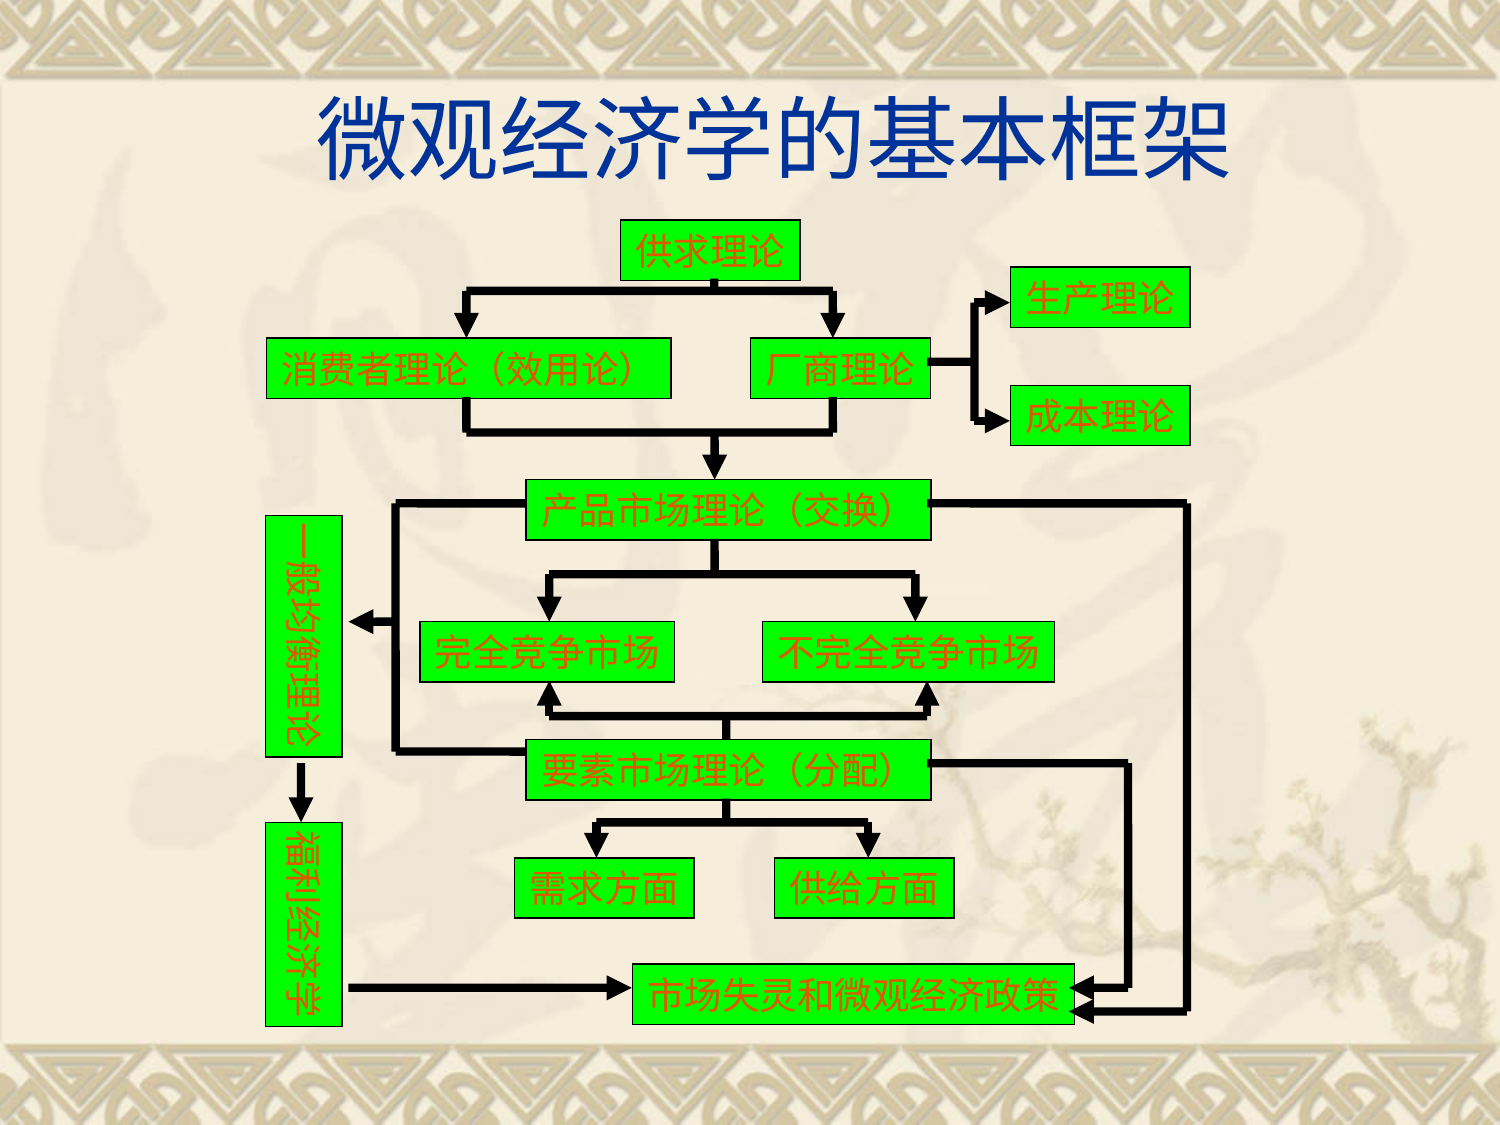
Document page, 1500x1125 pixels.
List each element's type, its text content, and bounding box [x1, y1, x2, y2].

text_box [348, 981, 632, 995]
text_box 要素市场理论（分配） [526, 739, 931, 800]
text_box 一般均衡理论 [265, 515, 342, 757]
text_box 产品市场理论（交换） [526, 479, 931, 540]
text_box 供求理论 [620, 219, 801, 281]
text_box [543, 574, 556, 622]
text_box 供给方面 [774, 857, 955, 919]
text_box [590, 822, 603, 858]
text_box [1068, 1005, 1187, 1018]
picture [0, 0, 1500, 1125]
text_box 需求方面 [514, 857, 695, 919]
text_box [920, 680, 934, 717]
text_box 成本理论 [1010, 385, 1191, 446]
text_box 福利经济学 [265, 822, 342, 1027]
text_box [348, 615, 396, 628]
text_box 不完全竞争市场 [762, 621, 1055, 682]
text_box [826, 290, 840, 338]
text_box [974, 296, 1010, 309]
text_box 市场失灵和微观经济政策 [632, 964, 1075, 1025]
text_box [294, 763, 308, 823]
text_box 生产理论 [1010, 267, 1191, 328]
text_box 厂商理论 [750, 337, 931, 399]
text_box [708, 432, 721, 480]
text_box [862, 822, 875, 858]
text_box 完全竞争市场 [419, 621, 675, 682]
text_box 消费者理论（效用论） [266, 337, 671, 399]
title 微观经济学的基本框架 [53, 42, 1455, 231]
text_box [1068, 981, 1129, 995]
text_box [460, 290, 473, 338]
text_box [543, 680, 556, 717]
text_box [909, 574, 922, 622]
text_box [974, 414, 1010, 428]
